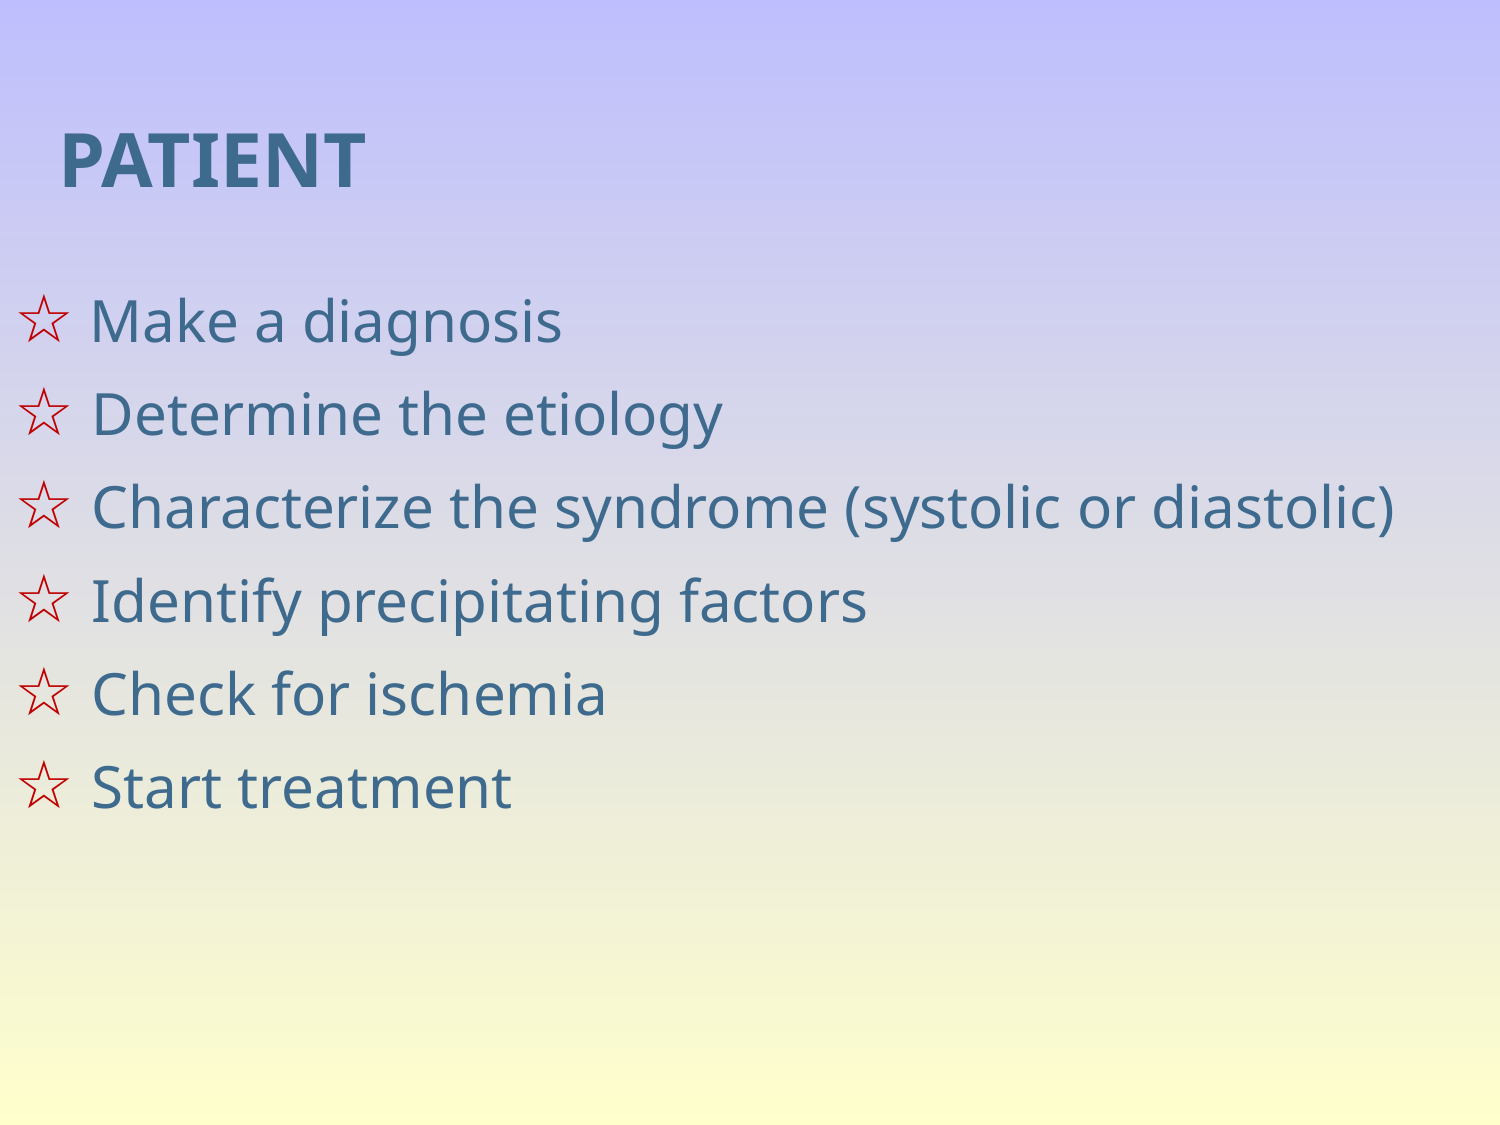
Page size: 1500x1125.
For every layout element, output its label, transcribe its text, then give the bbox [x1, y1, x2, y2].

text_box PATIENT ☆ Make a diagnosis ☆ Determine the etiology ☆ Characterize the syndrome (systolic or diastolic) ☆ Identify precipitating factors ☆ Check for ischemia ☆ Start treatment [0, 0, 1500, 1125]
